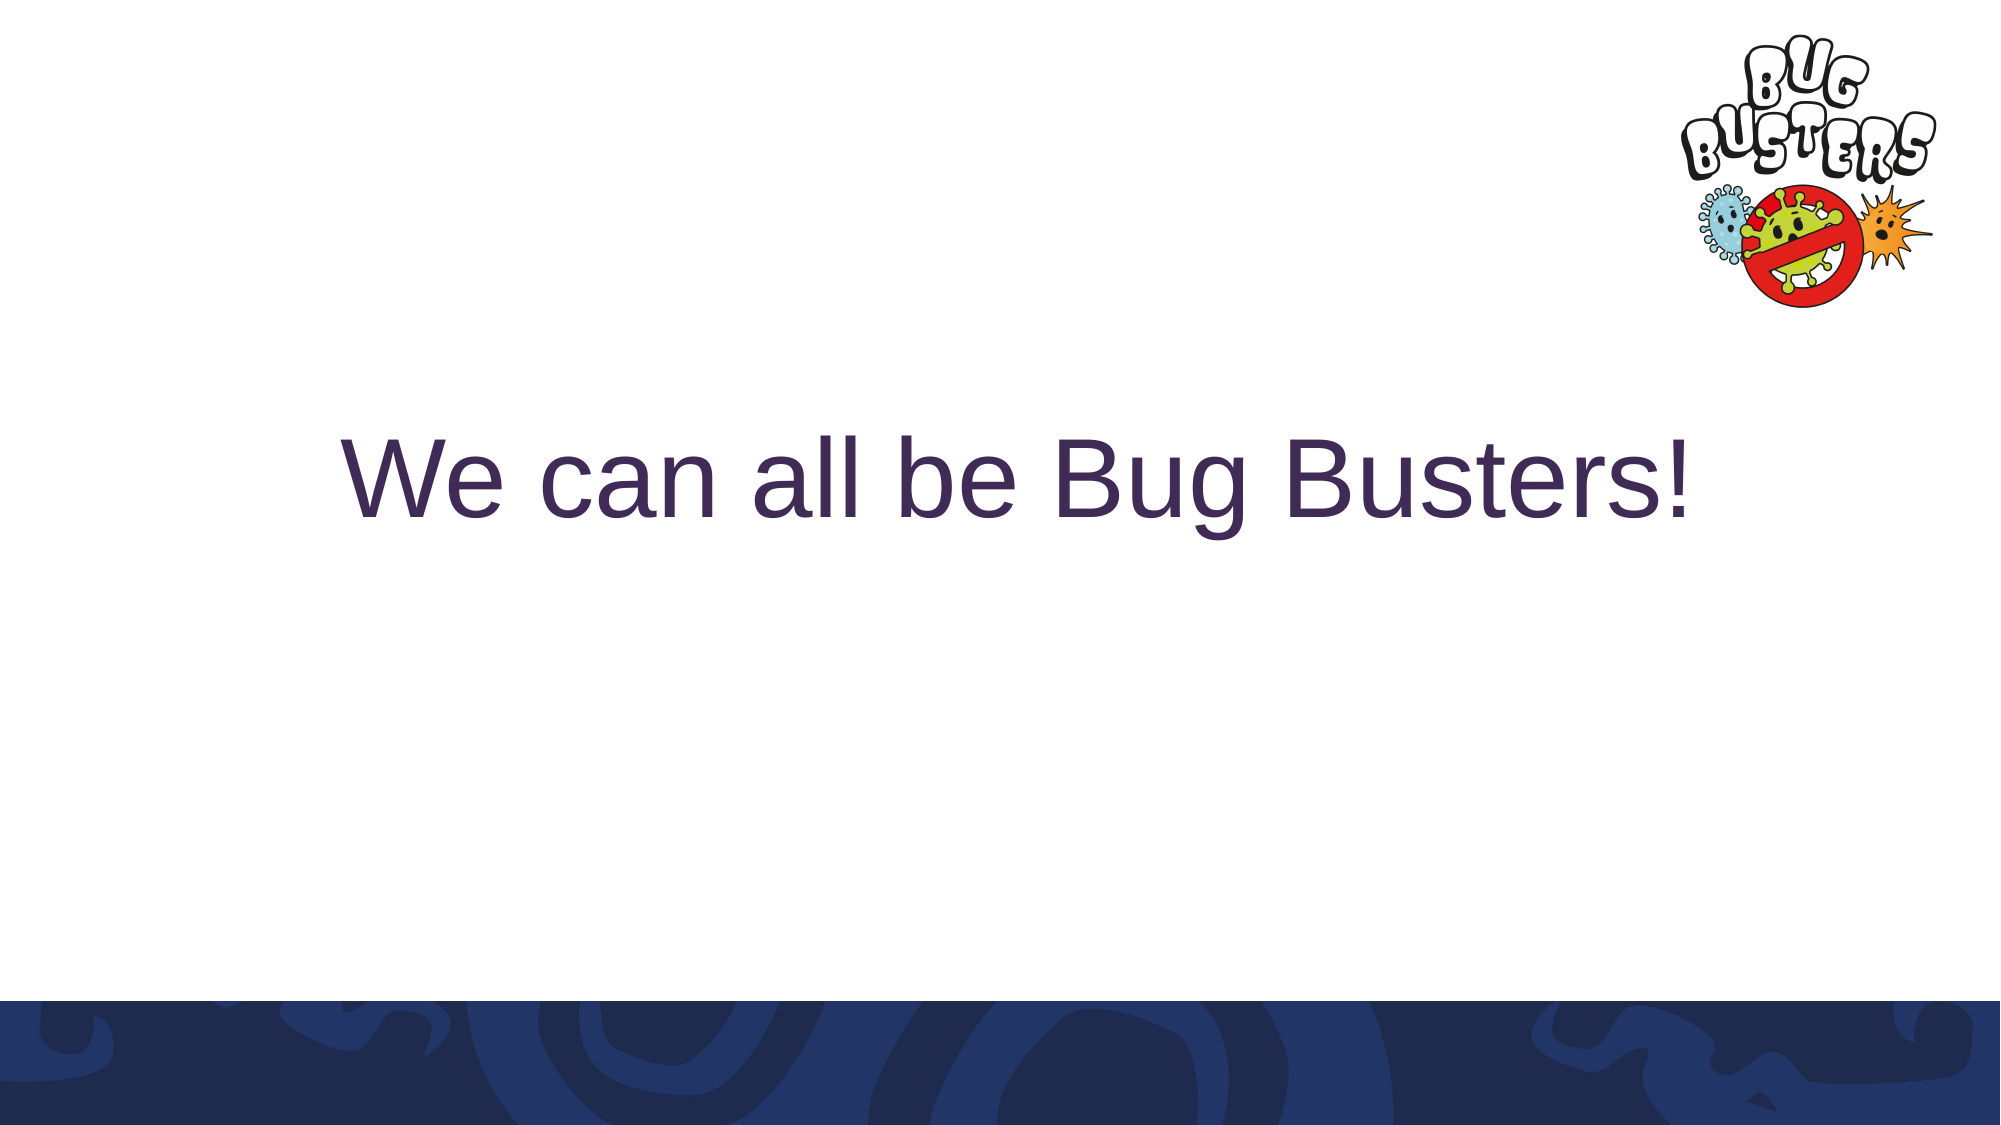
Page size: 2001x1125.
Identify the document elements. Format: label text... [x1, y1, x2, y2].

picture [0, 1001, 2000, 1125]
picture [1663, 21, 1951, 338]
subtitle We can all be Bug Busters! [94, 413, 1941, 712]
